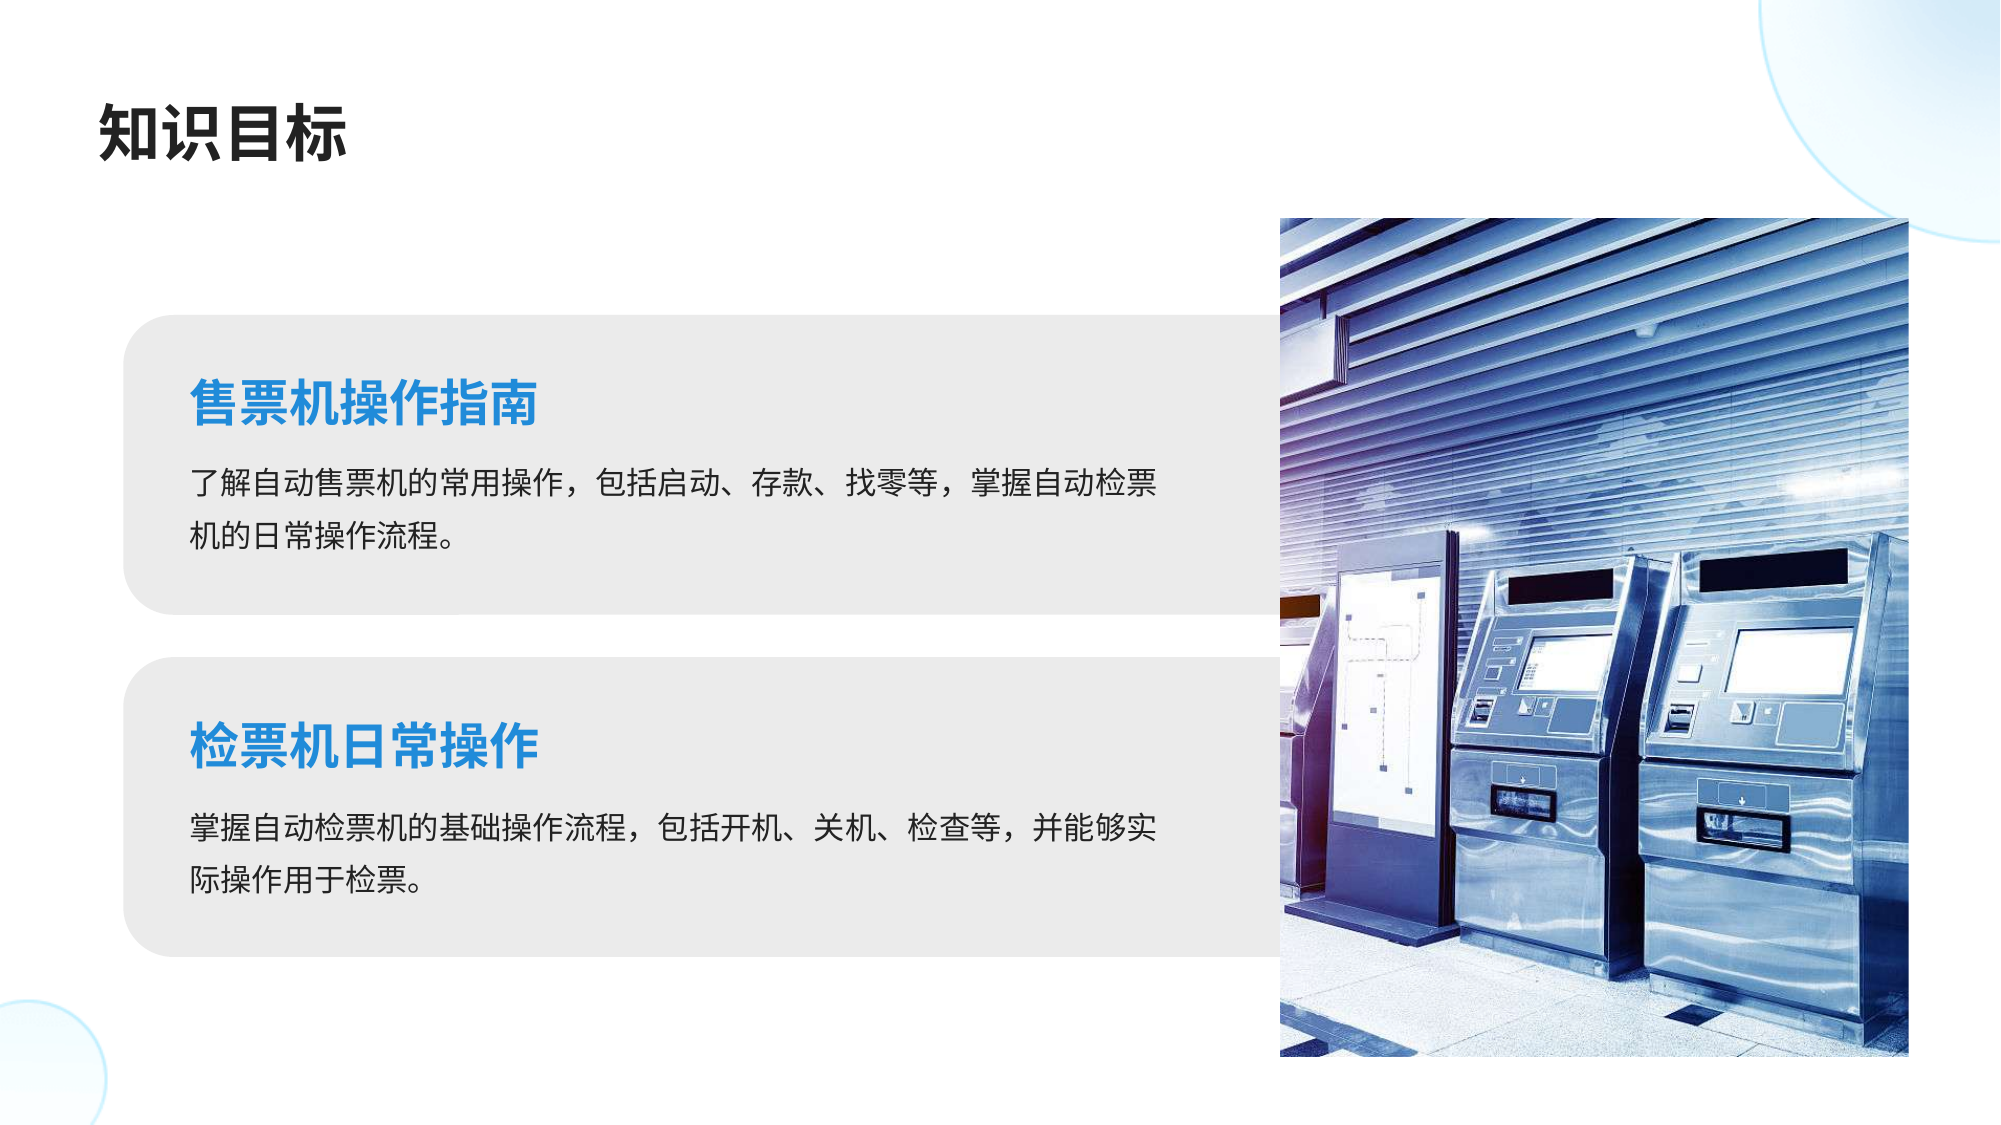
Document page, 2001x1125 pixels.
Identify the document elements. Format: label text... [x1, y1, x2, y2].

text_box 知识目标 [78, 43, 1922, 189]
text_box 了解自动售票机的常用操作，包括启动、存款、找零等，掌握自动检票机的日常操作流程。 [169, 428, 1193, 584]
text_box 检票机日常操作 [169, 686, 1193, 773]
text_box 掌握自动检票机的基础操作流程，包括开机、关机、检查等，并能够实际操作用于检票。 [169, 773, 1193, 927]
text_box [123, 657, 1274, 957]
text_box 售票机操作指南 [169, 342, 1193, 428]
picture [0, 0, 2001, 1125]
text_box [123, 314, 1274, 615]
